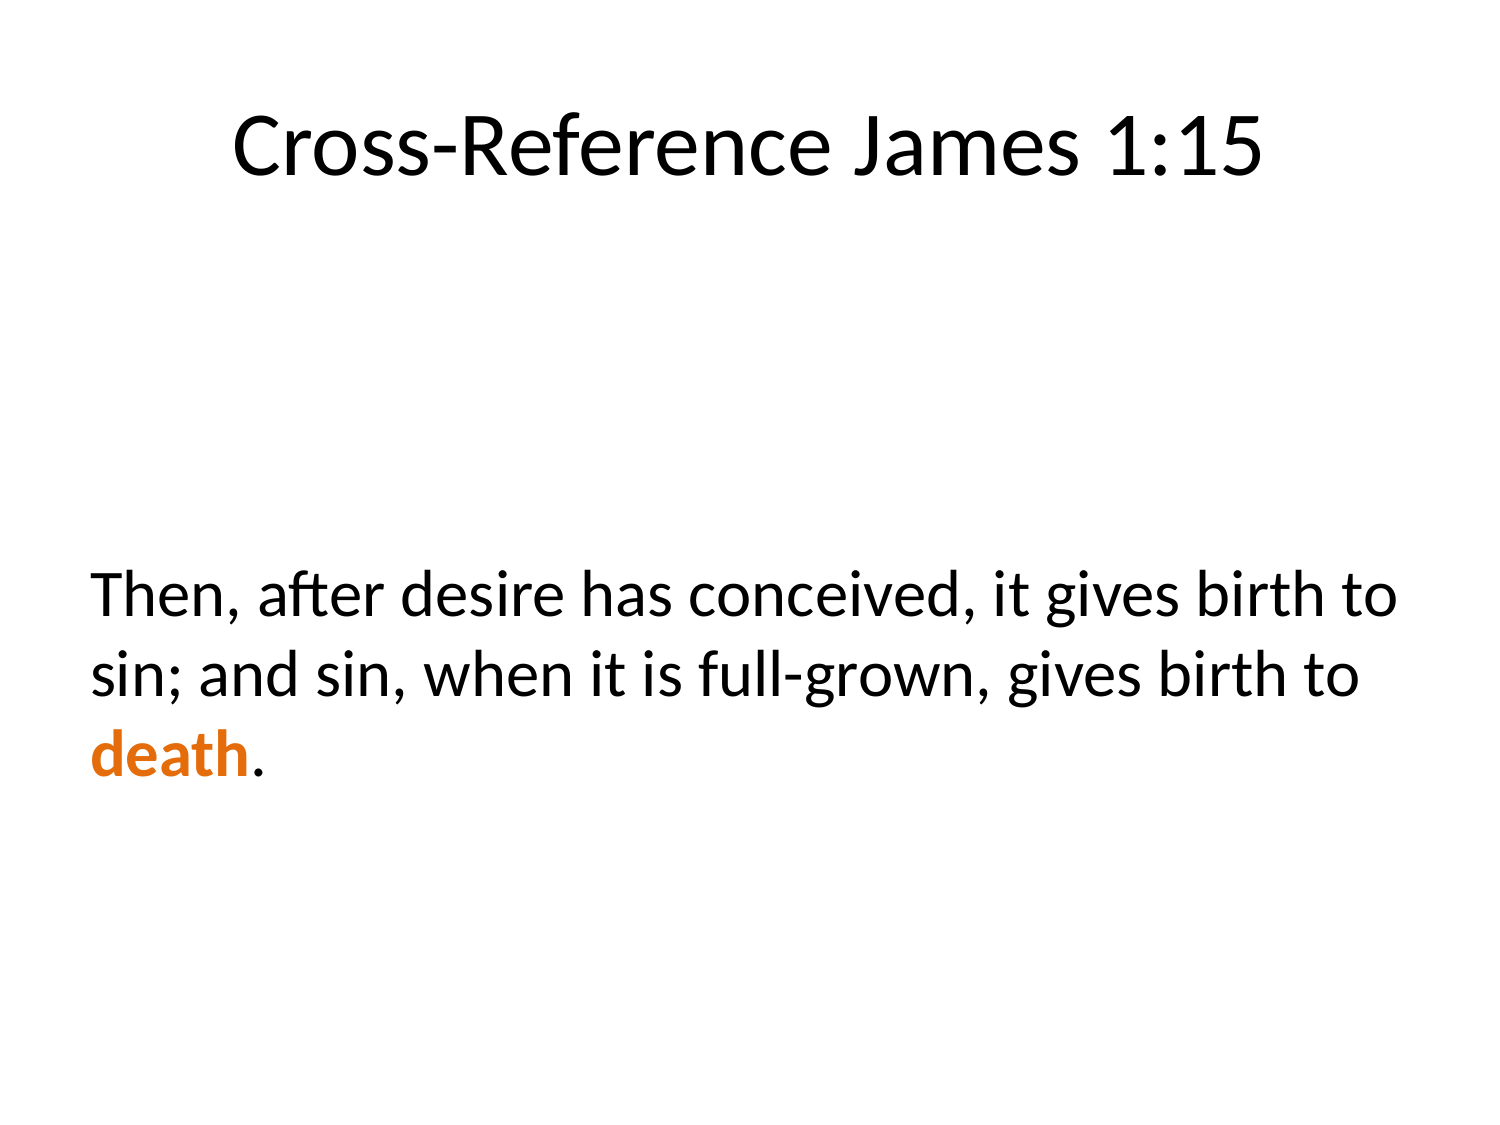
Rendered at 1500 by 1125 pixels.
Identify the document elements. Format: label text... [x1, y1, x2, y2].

title Cross-Reference James 1:15 [75, 45, 1425, 233]
list Then, after desire has conceived, it gives birth to sin; and sin, when it is full-grown, gives birth to death. [75, 262, 1425, 1005]
